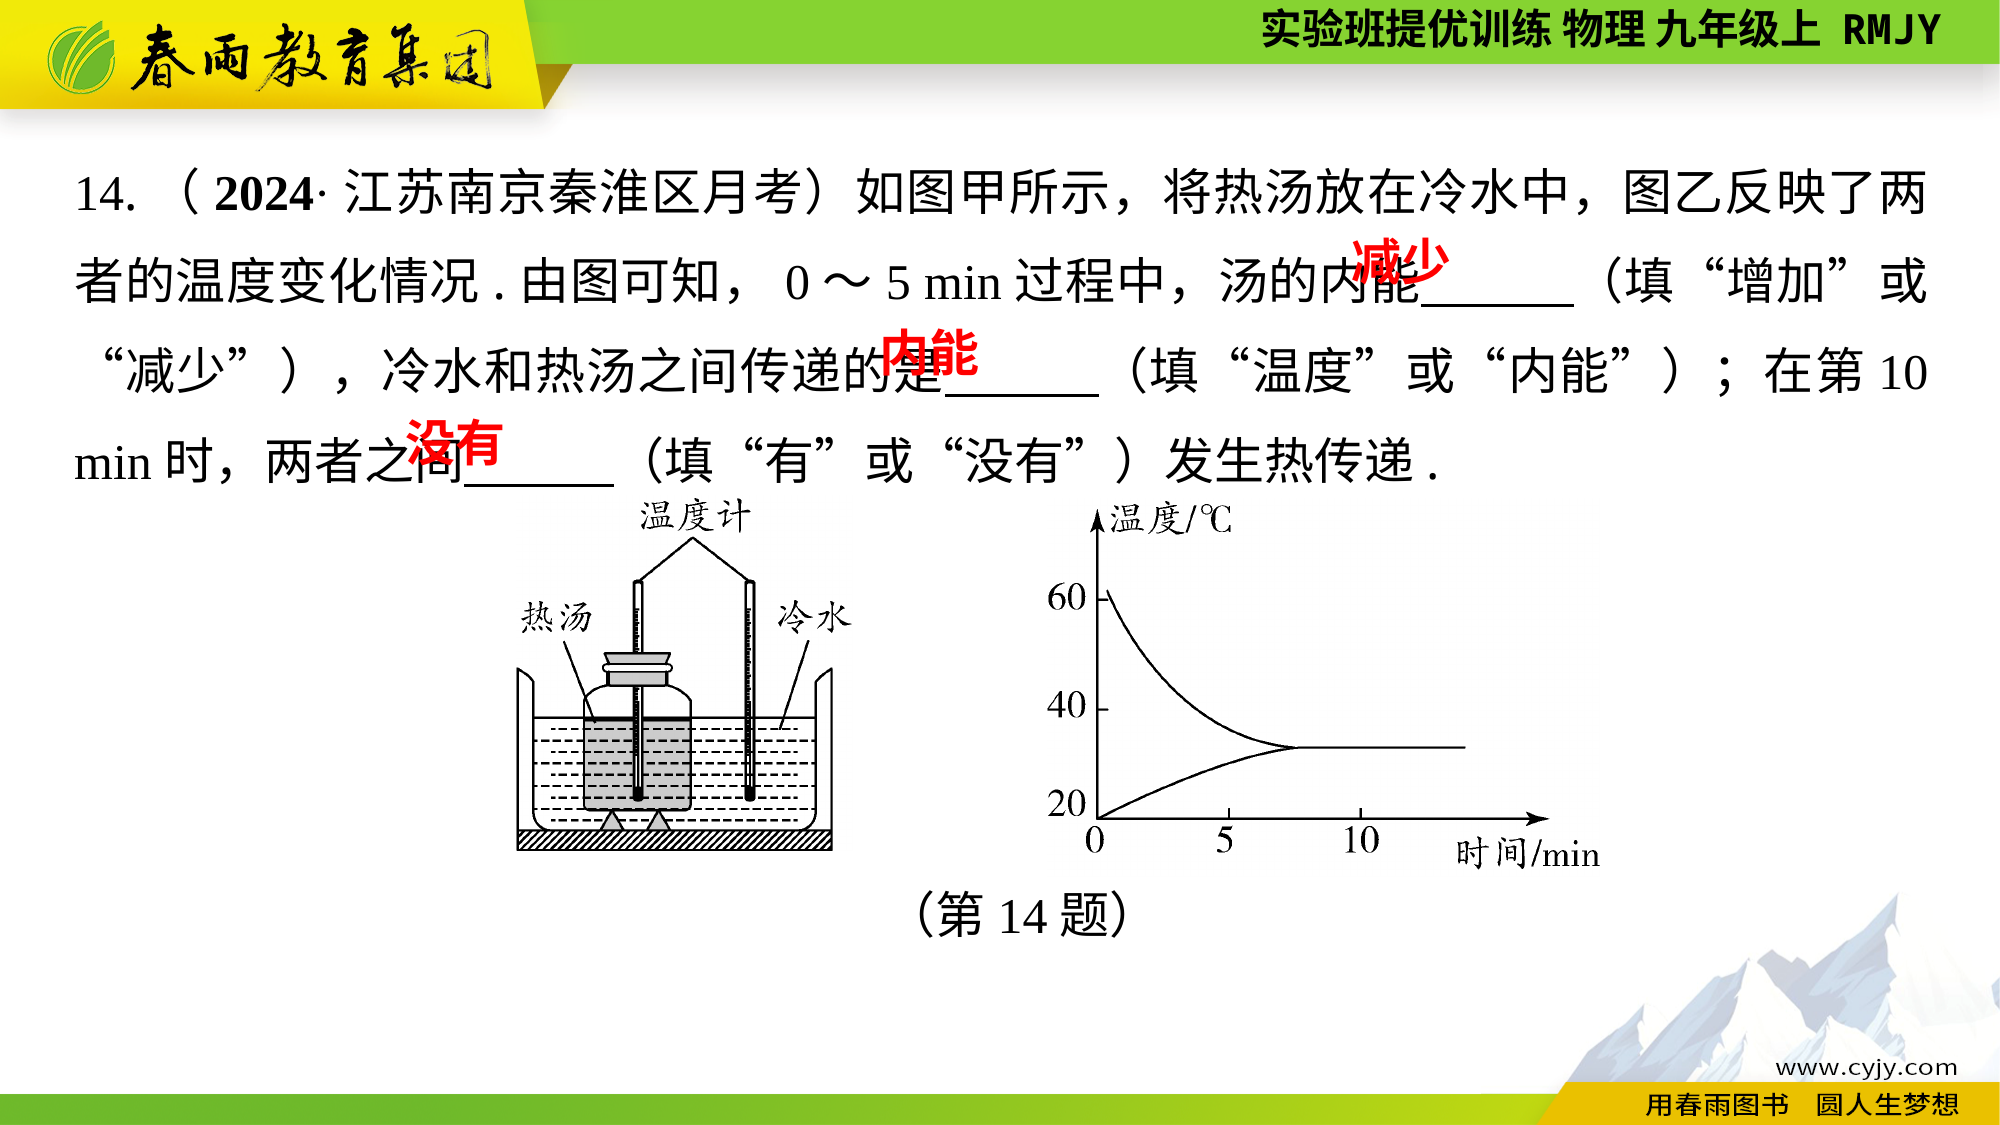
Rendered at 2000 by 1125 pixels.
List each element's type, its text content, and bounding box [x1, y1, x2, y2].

picture [0, 0, 2000, 1125]
text_box （第14题） [870, 876, 1175, 951]
text_box 减少 [1336, 222, 1466, 298]
text_box 没有 [390, 403, 521, 479]
text_box 内能 [864, 314, 995, 390]
list 14.（2024·江苏南京秦淮区月考）如图甲所示，将热汤放在冷水中，图乙反映了两者的温度变化情况.由图可知，0～5 min过程中，汤的内能 （填“增加”或“减少”），冷水和热汤之间传递的是 （填“温度”或“内能”）；在第10 min时，两者之间 （填“有”或“没有”）发生热传递. [59, 122, 1944, 490]
